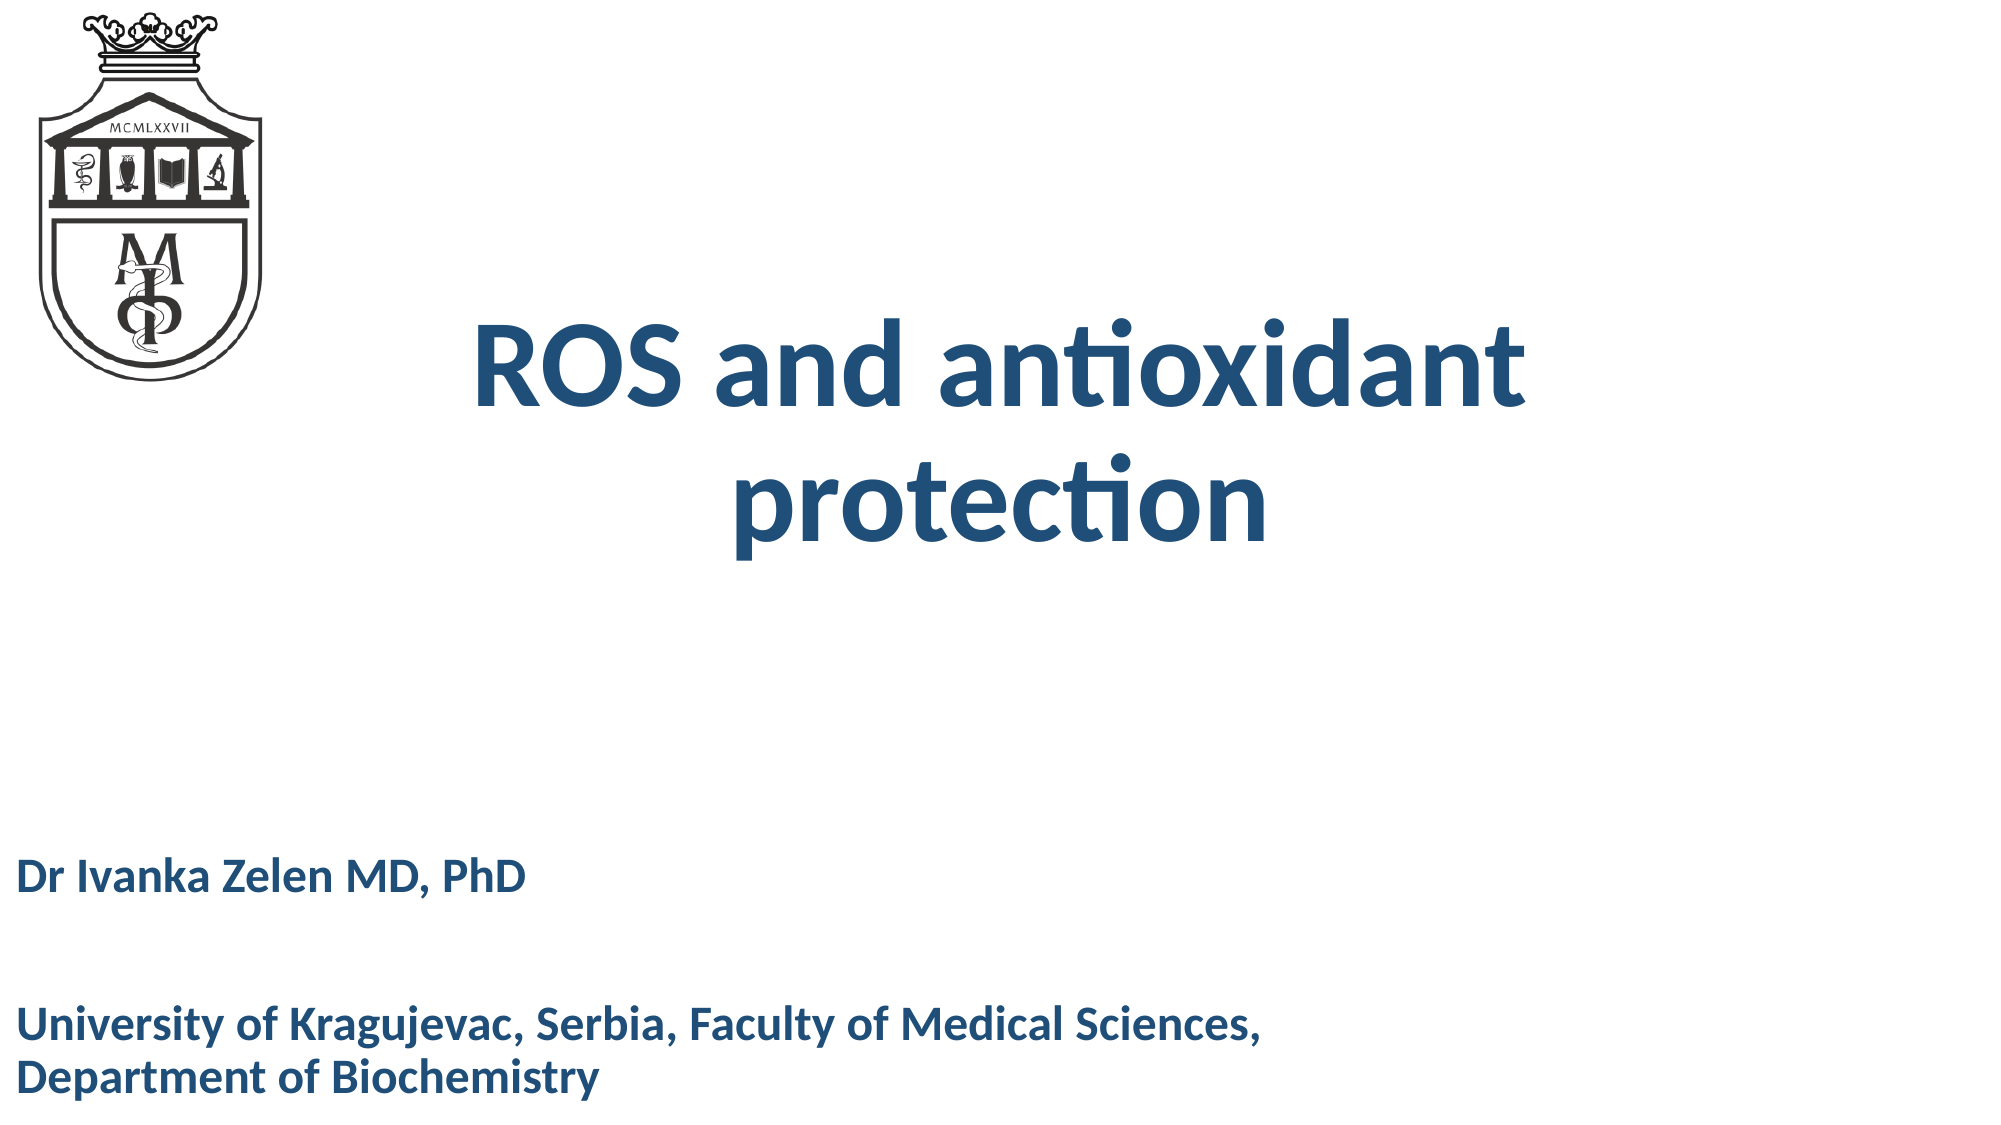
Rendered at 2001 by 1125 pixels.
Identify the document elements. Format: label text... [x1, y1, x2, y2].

title ROS and antioxidant protection [249, 184, 1750, 576]
subtitle Dr Ivanka Zelen MD, PhD University of Kragujevac, Serbia, Faculty of Medical Sciences, Department of Biochemistry [1, 842, 1502, 1114]
picture [1, 0, 299, 399]
